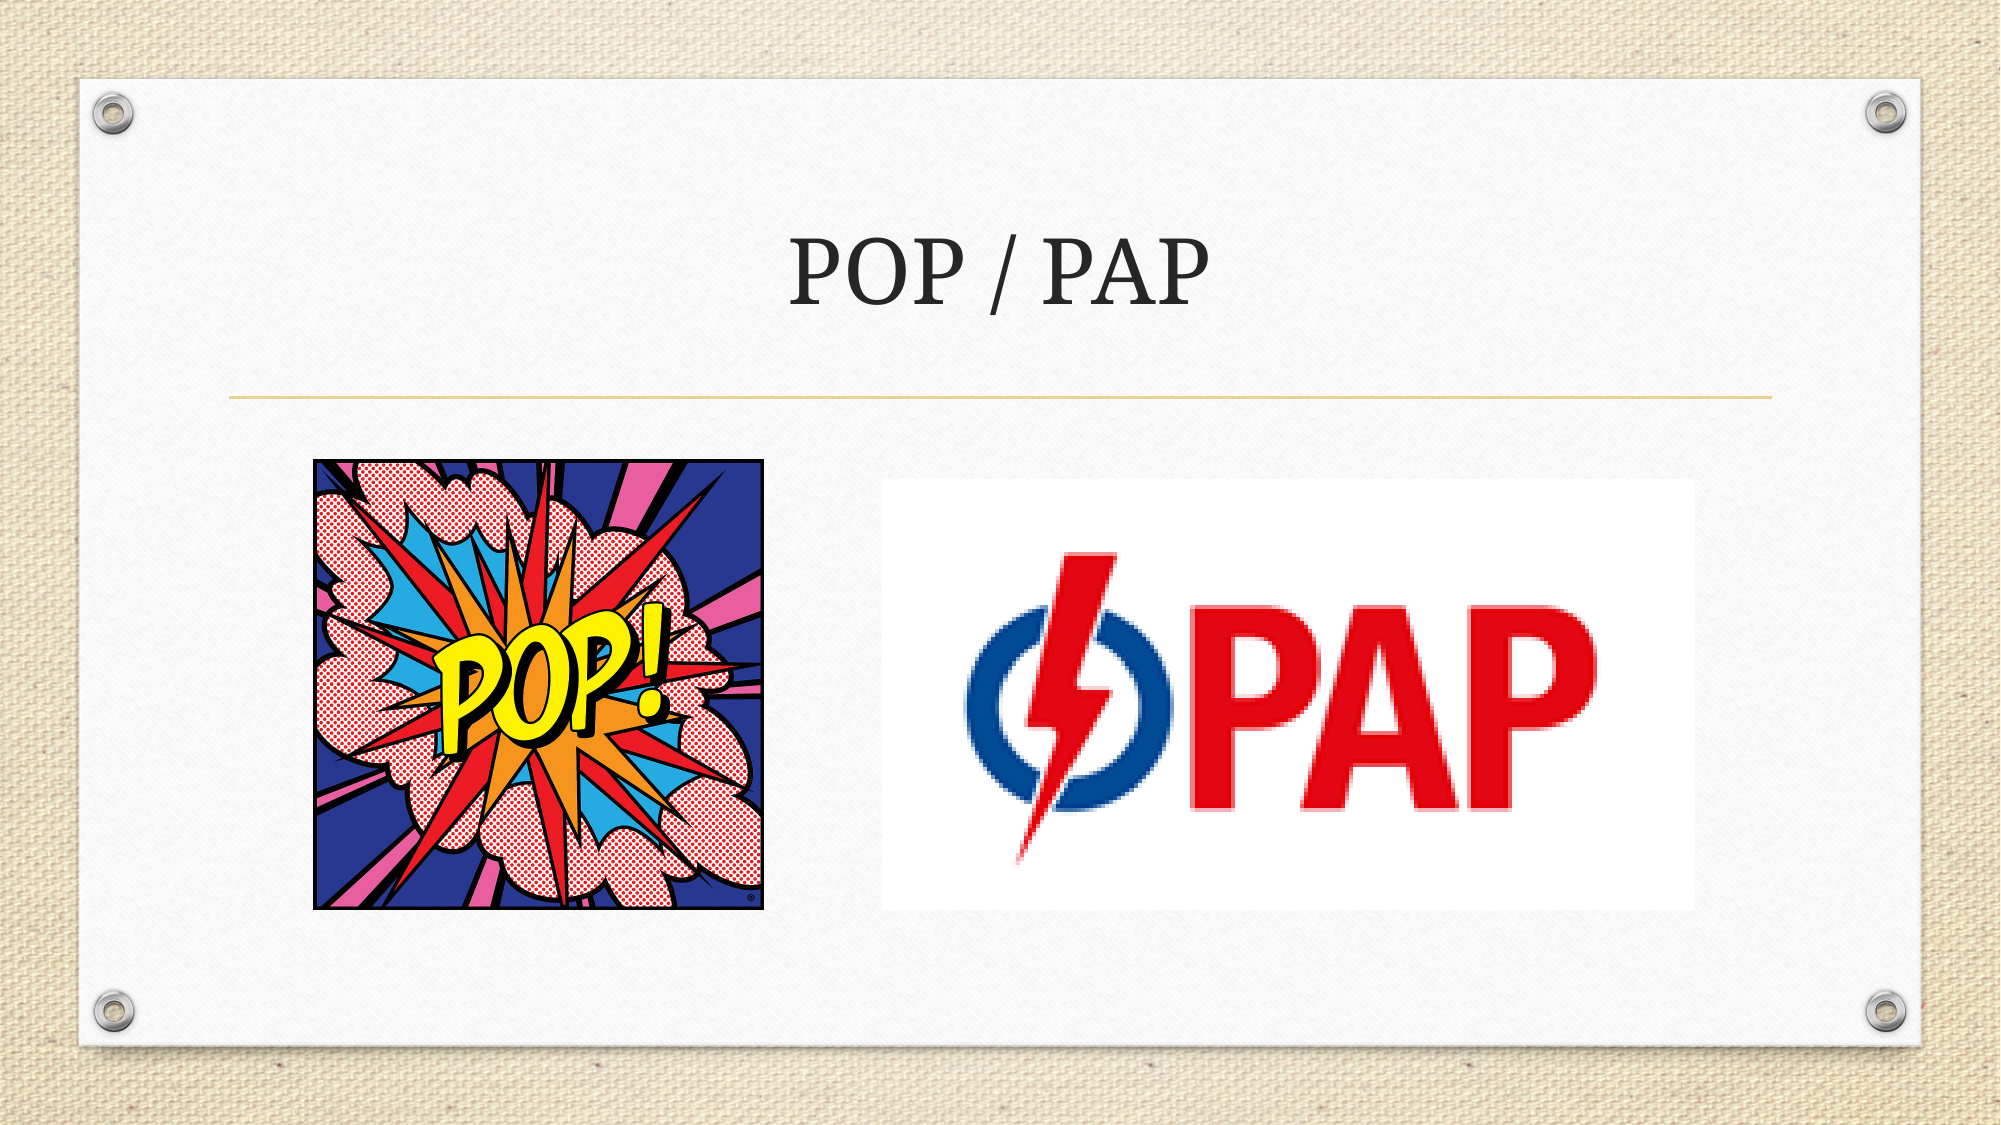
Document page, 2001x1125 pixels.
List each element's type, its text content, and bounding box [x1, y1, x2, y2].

picture [0, 0, 2001, 1125]
title POP / PAP [212, 161, 1788, 375]
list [313, 459, 764, 910]
